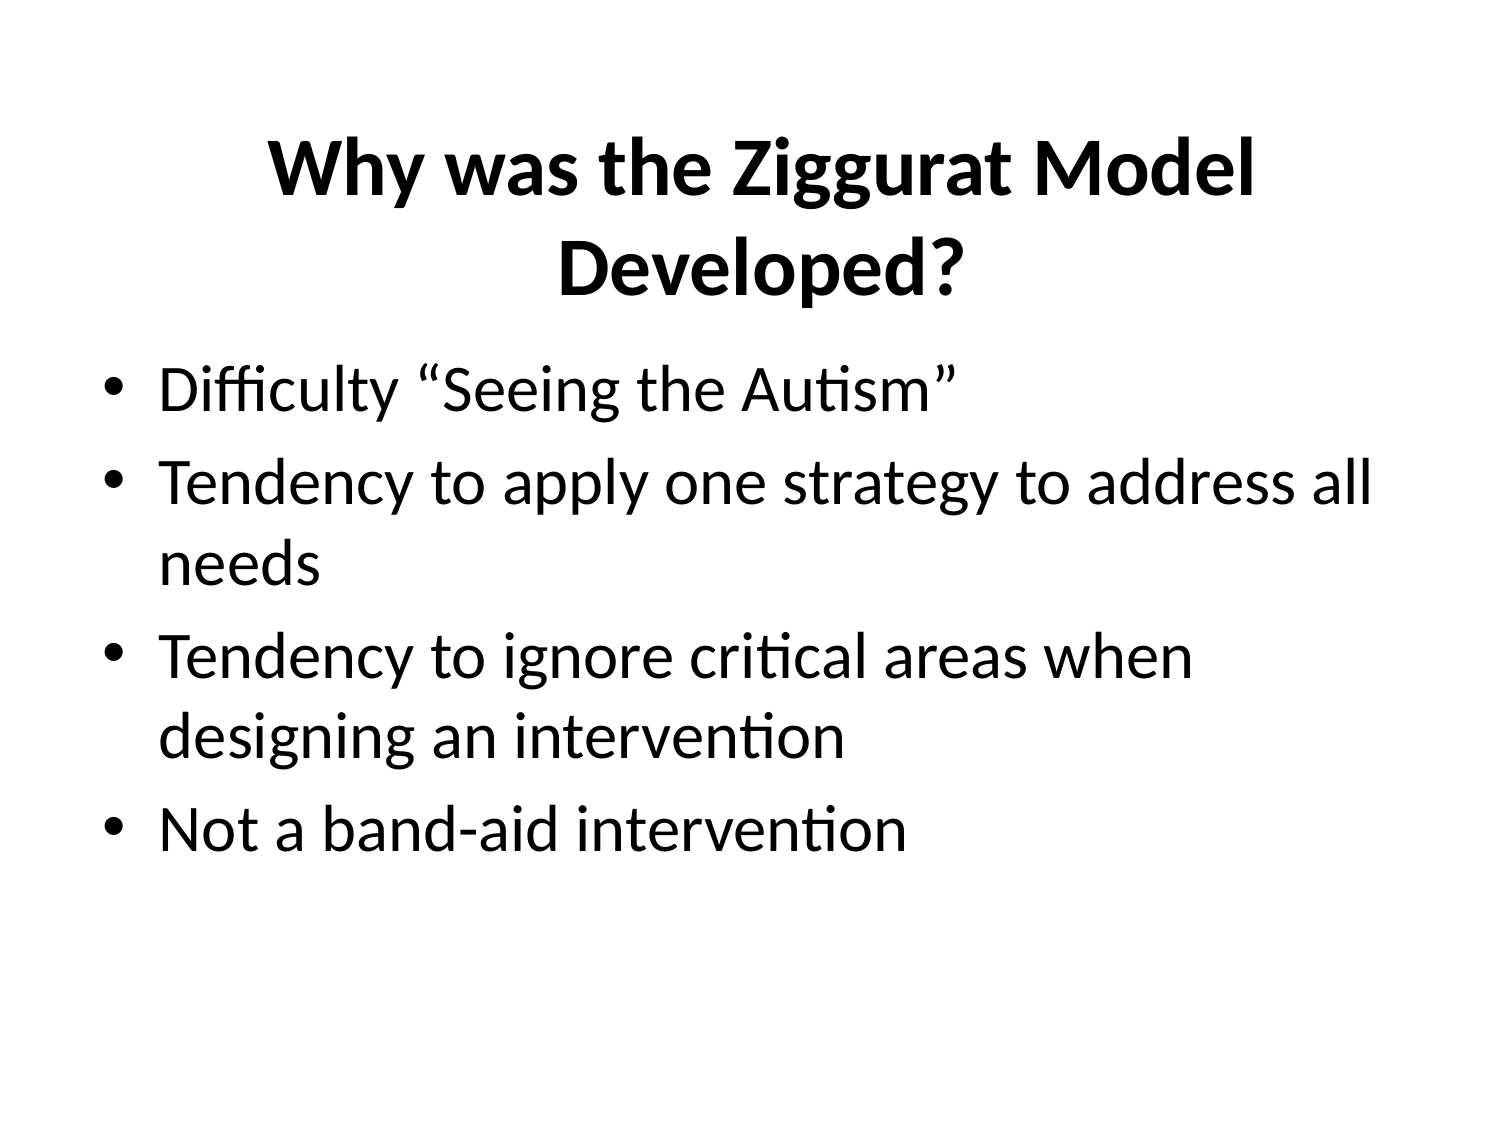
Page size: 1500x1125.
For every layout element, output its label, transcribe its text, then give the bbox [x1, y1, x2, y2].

list Difficulty “Seeing the Autism” Tendency to apply one strategy to address all needs Tendency to ignore critical areas when designing an intervention Not a band-aid intervention [87, 337, 1438, 1080]
title Why was the Ziggurat Model Developed? [112, 99, 1413, 325]
